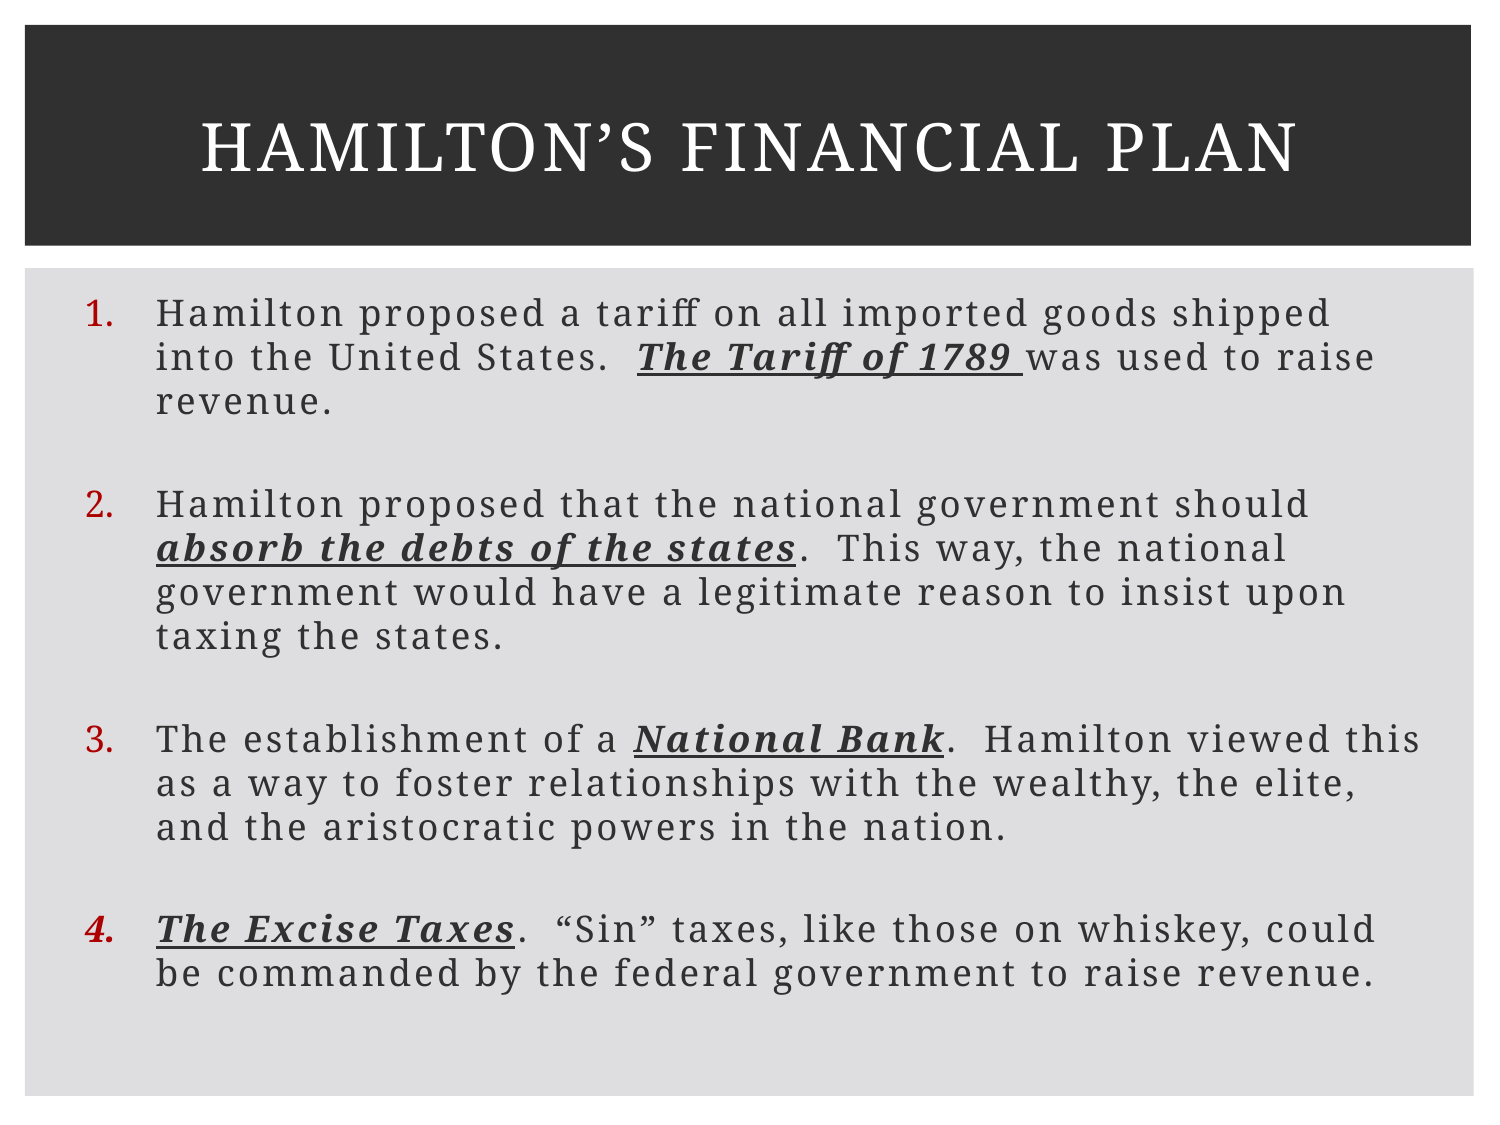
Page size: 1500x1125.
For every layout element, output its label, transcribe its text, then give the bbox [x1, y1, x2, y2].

title Hamilton’s Financial Plan [62, 58, 1438, 232]
list Hamilton proposed a tariff on all imported goods shipped into the United States. The Tariff of 1789 was used to raise revenue. Hamilton proposed that the national government should absorb the debts of the states. This way, the national government would have a legitimate reason to insist upon taxing the states. The establishment of a National Bank. Hamilton viewed this as a way to foster relationships with the wealthy, the elite, and the aristocratic powers in the nation. The Excise Taxes. “Sin” taxes, like those on whiskey, could be commanded by the federal government to raise revenue. [62, 281, 1442, 1005]
